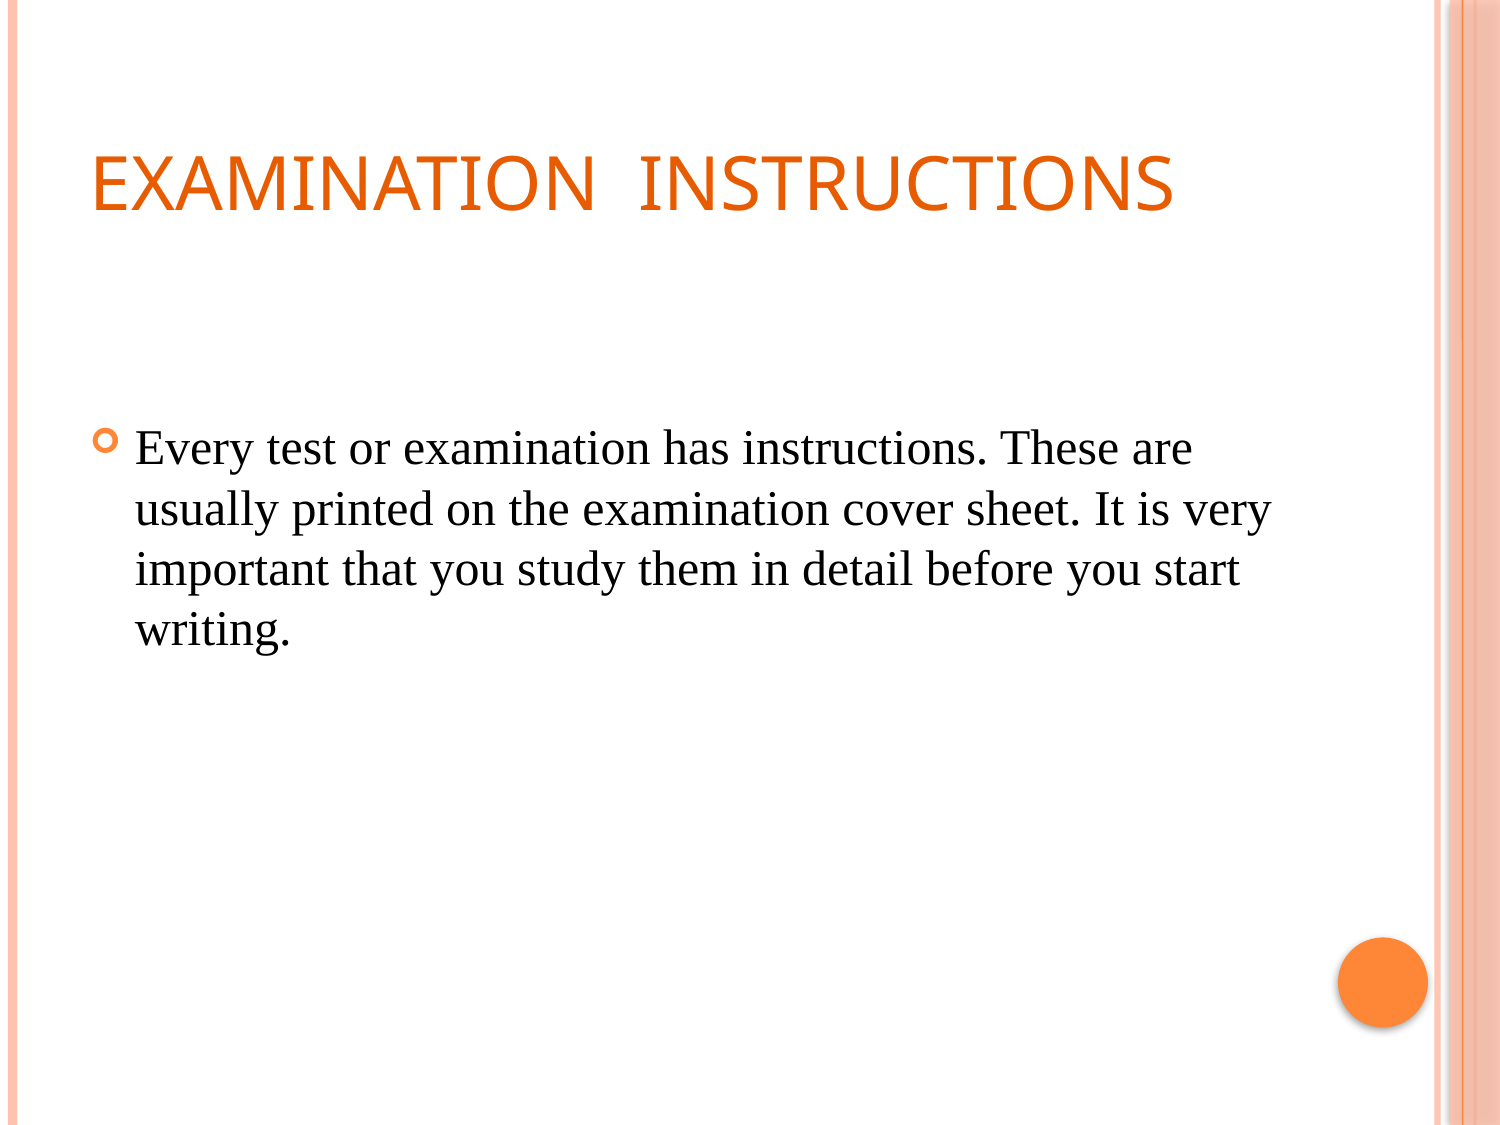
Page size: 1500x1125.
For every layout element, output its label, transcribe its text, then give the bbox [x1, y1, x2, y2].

list Every test or examination has instructions. These are usually printed on the examination cover sheet. It is very important that you study them in detail before you start writing. [75, 262, 1300, 1062]
title EXAMINATION INSTRUCTIONS [75, 45, 1300, 233]
